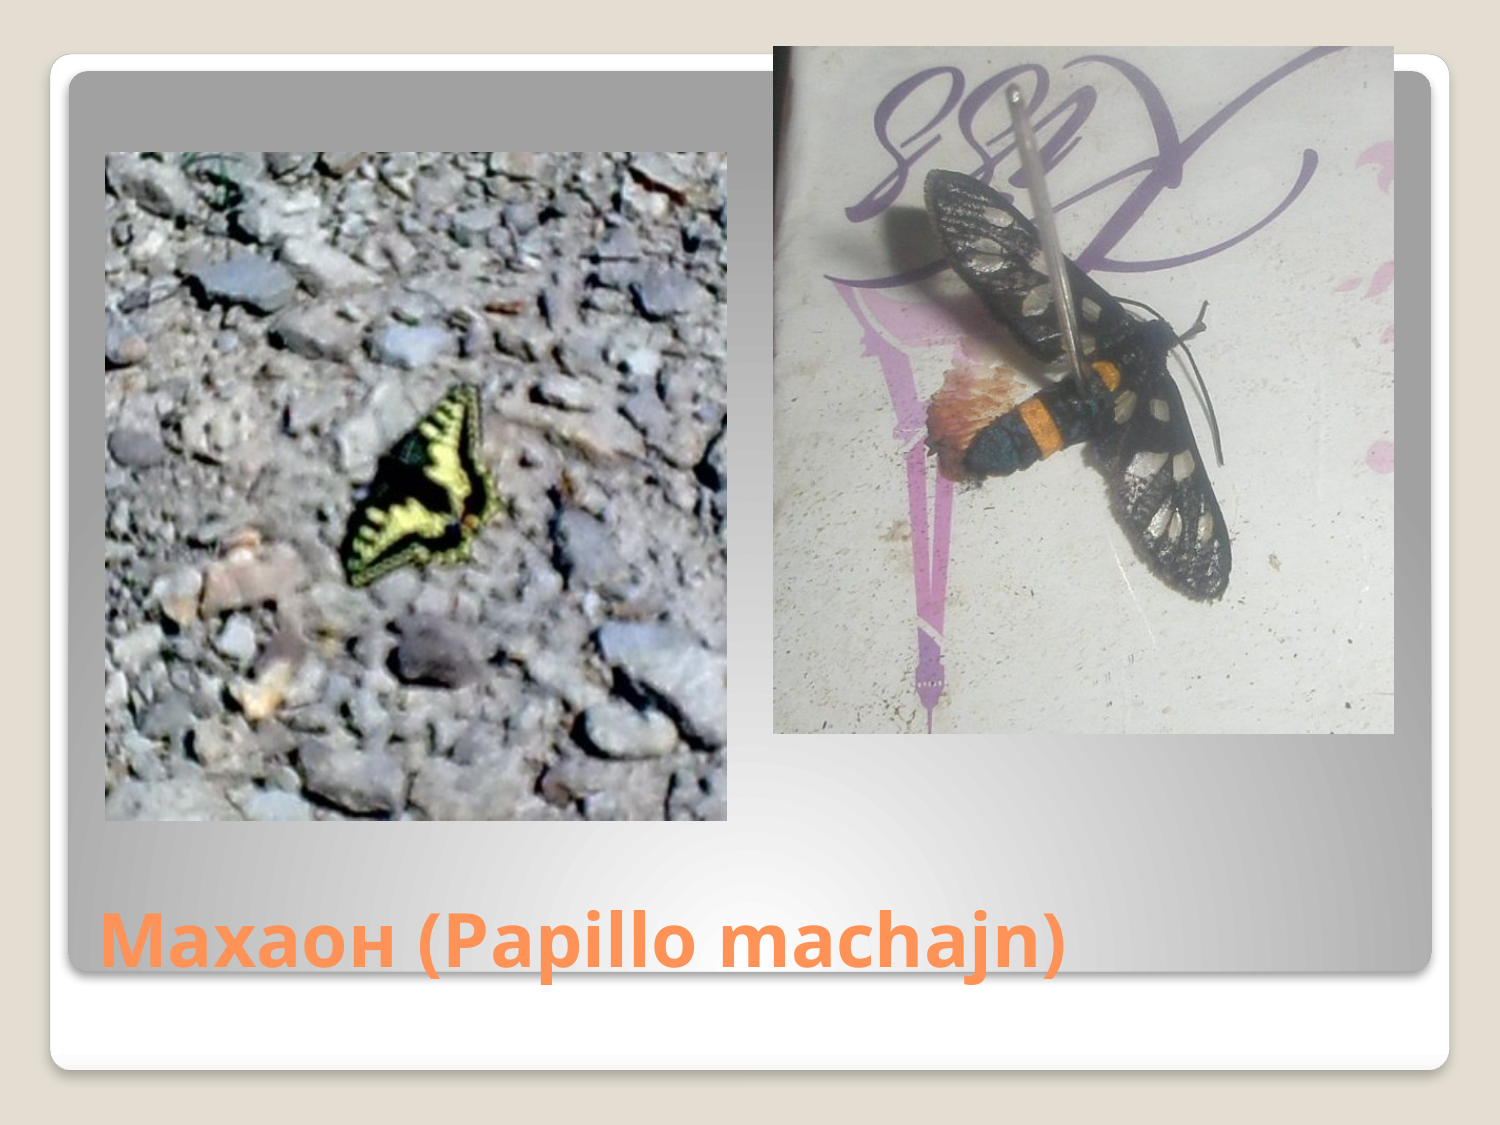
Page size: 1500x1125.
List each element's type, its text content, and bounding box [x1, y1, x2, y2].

picture [105, 152, 727, 821]
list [773, 46, 1394, 735]
title Махаон (Papillo machajn) [82, 817, 1425, 990]
